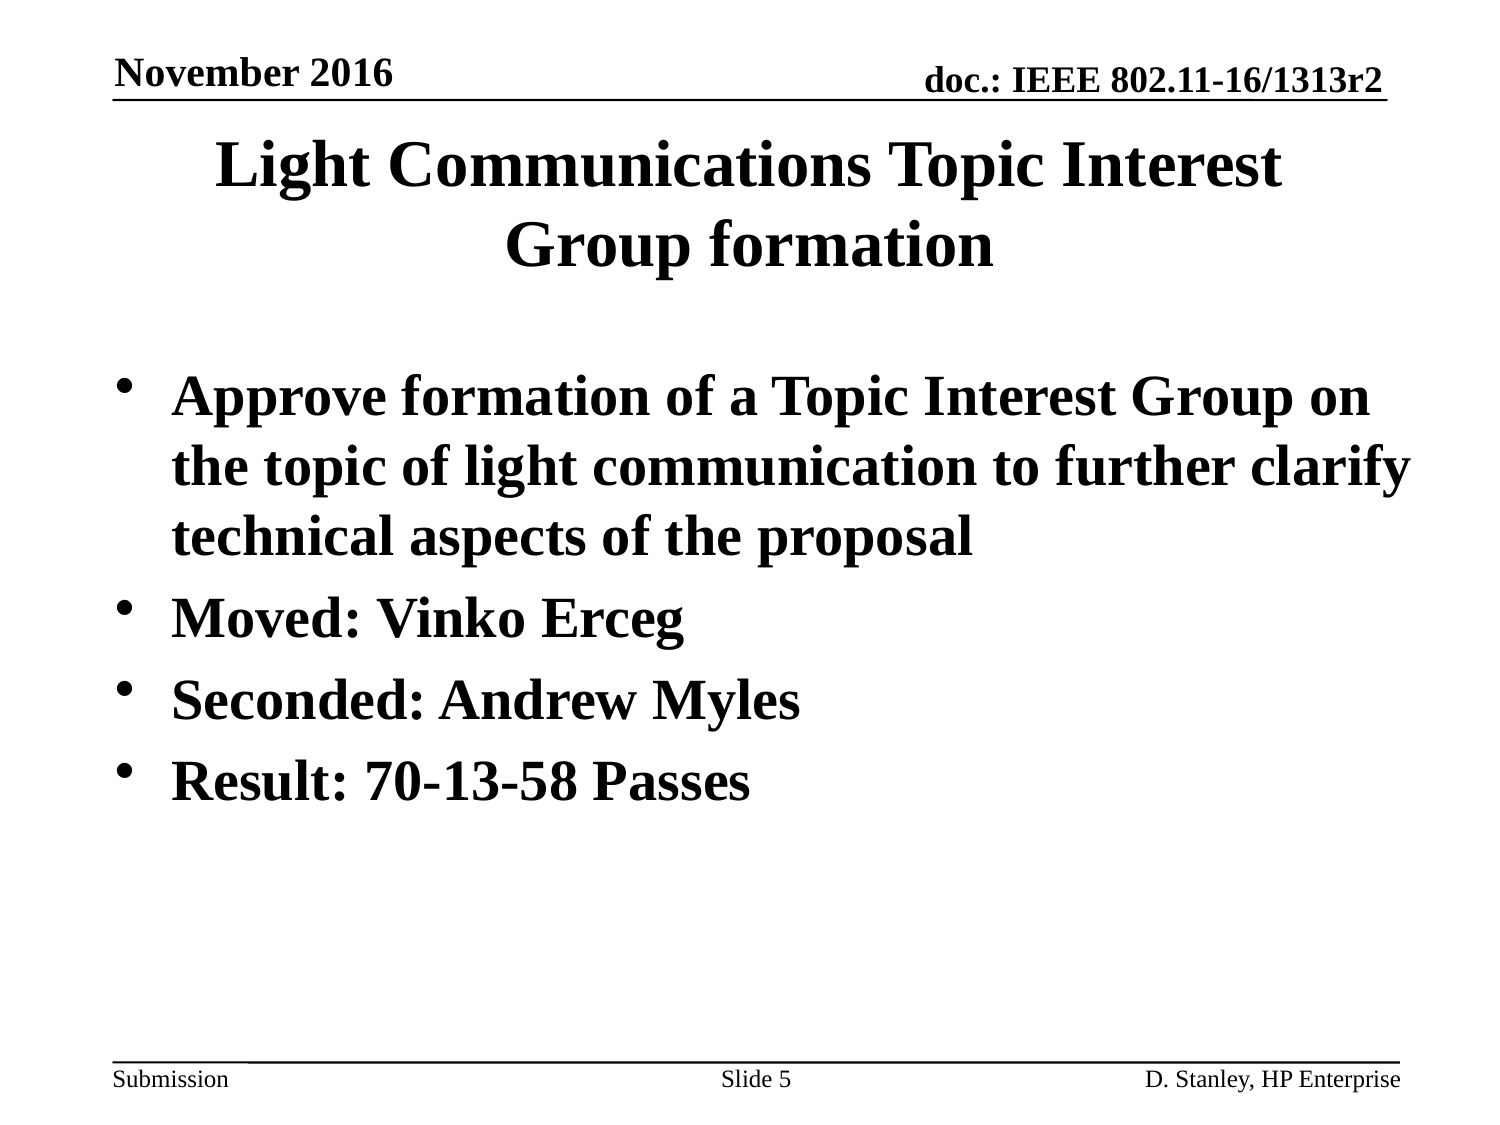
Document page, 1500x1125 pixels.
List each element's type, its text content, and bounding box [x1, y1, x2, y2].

footer D. Stanley, HP Enterprise [878, 1061, 1402, 1093]
title Light Communications Topic Interest Group formation [112, 112, 1388, 288]
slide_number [114, 49, 423, 95]
list Approve formation of a Topic Interest Group on the topic of light communication to further clarify technical aspects of the proposal Moved: Vinko Erceg Seconded: Andrew Myles Result: 70-13-58 Passes [99, 350, 1463, 925]
slide_number Slide 5 [712, 1061, 800, 1093]
